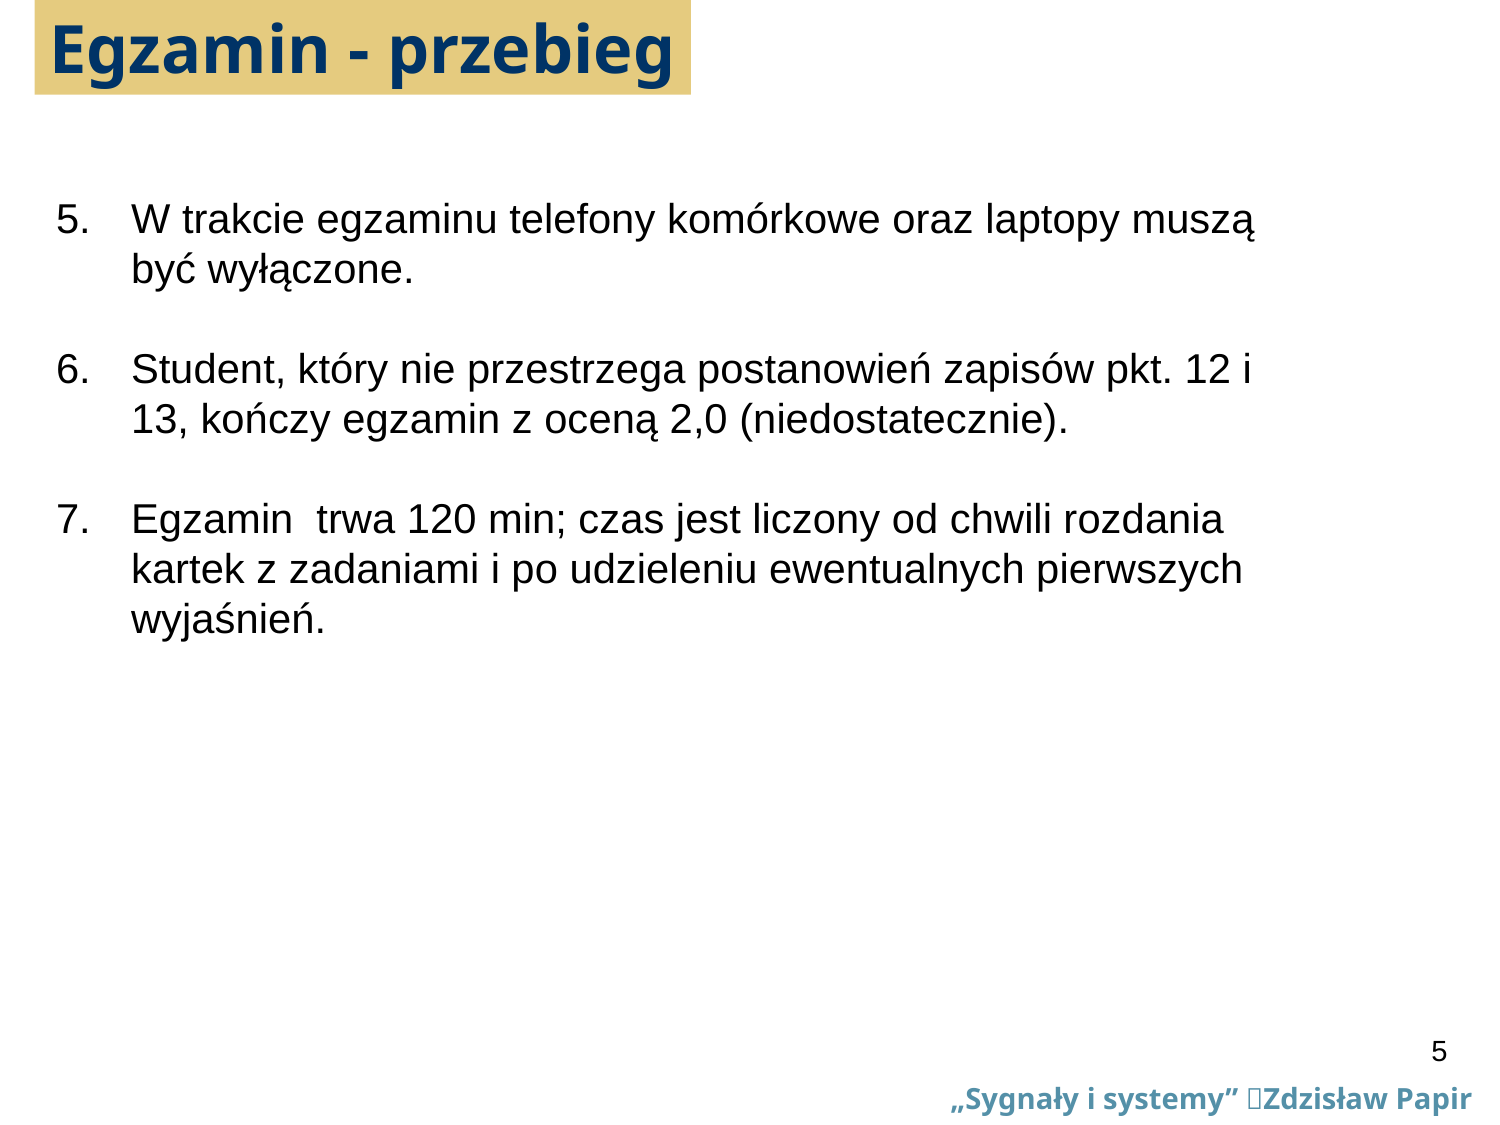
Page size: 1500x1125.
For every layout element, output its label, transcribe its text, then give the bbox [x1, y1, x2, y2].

text_box „Sygnały i systemy” Zdzisław Papir [935, 1073, 1488, 1123]
text_box Egzamin - przebieg [34, 0, 691, 95]
slide_number 5 [1149, 1024, 1463, 1101]
text_box W trakcie egzaminu telefony komórkowe oraz laptopy muszą być wyłączone. Student, który nie przestrzega postanowień zapisów pkt. 12 i 13, kończy egzamin z oceną 2,0 (niedostatecznie). Egzamin trwa 120 min; czas jest liczony od chwili rozdania kartek z zadaniami i po udzieleniu ewentualnych pierwszych wyjaśnień. [41, 184, 1282, 650]
